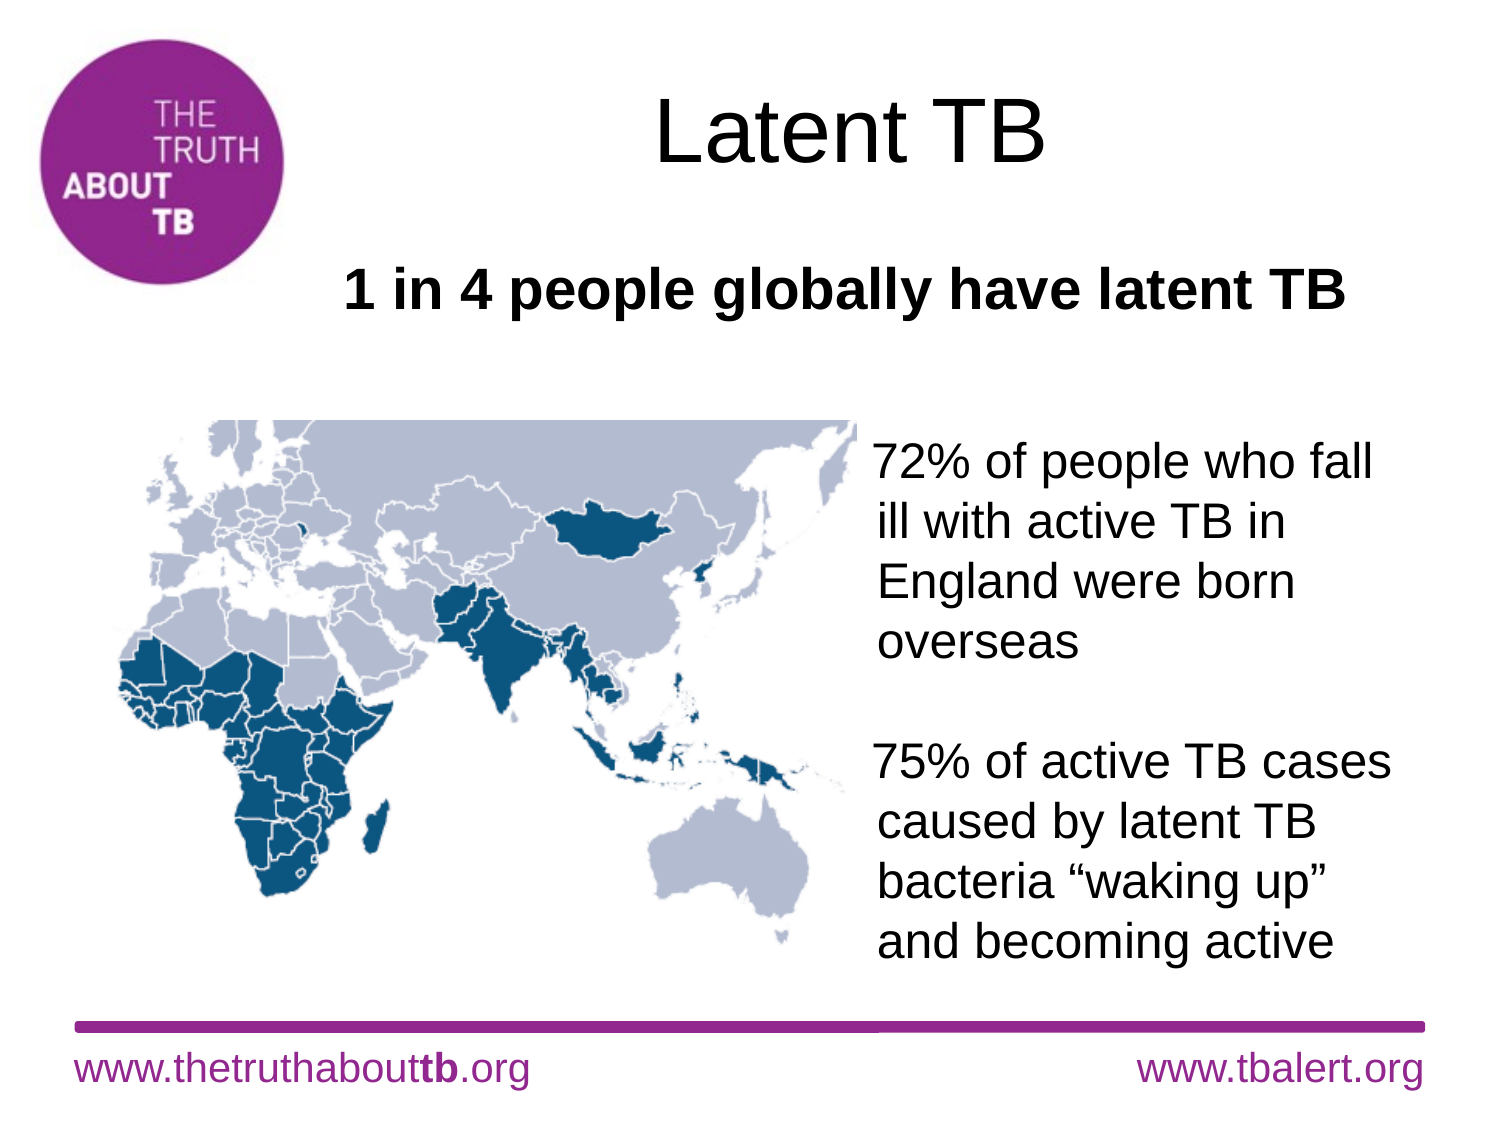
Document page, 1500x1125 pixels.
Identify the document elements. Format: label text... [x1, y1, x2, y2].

picture [107, 420, 857, 946]
title Latent TB [301, 42, 1427, 209]
text_box 72% of people who fall ill with active TB in England were born overseas 75% of active TB cases caused by latent TB bacteria “waking up” and becoming active [856, 420, 1418, 1036]
picture [29, 29, 295, 295]
text_box 1 in 4 people globally have latent TB [265, 243, 1427, 329]
